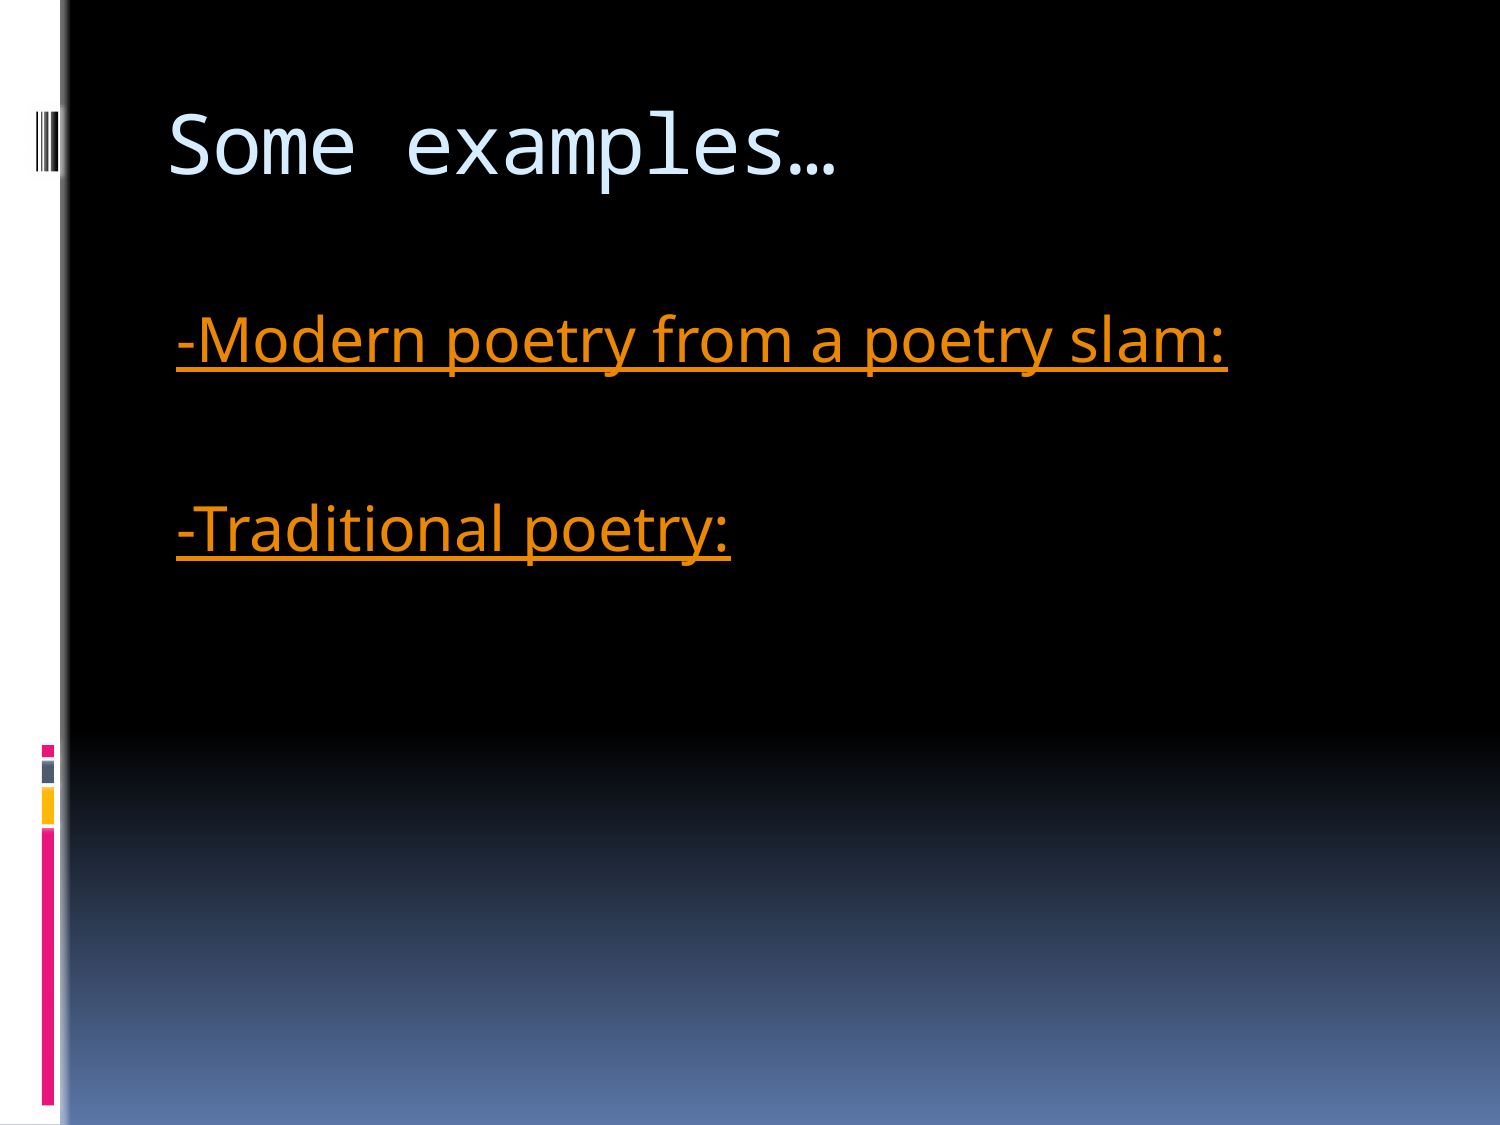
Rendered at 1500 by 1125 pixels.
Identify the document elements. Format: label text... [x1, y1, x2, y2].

list -Modern poetry from a poetry slam: -Traditional poetry: [150, 292, 1425, 1043]
title Some examples… [150, 83, 1425, 234]
